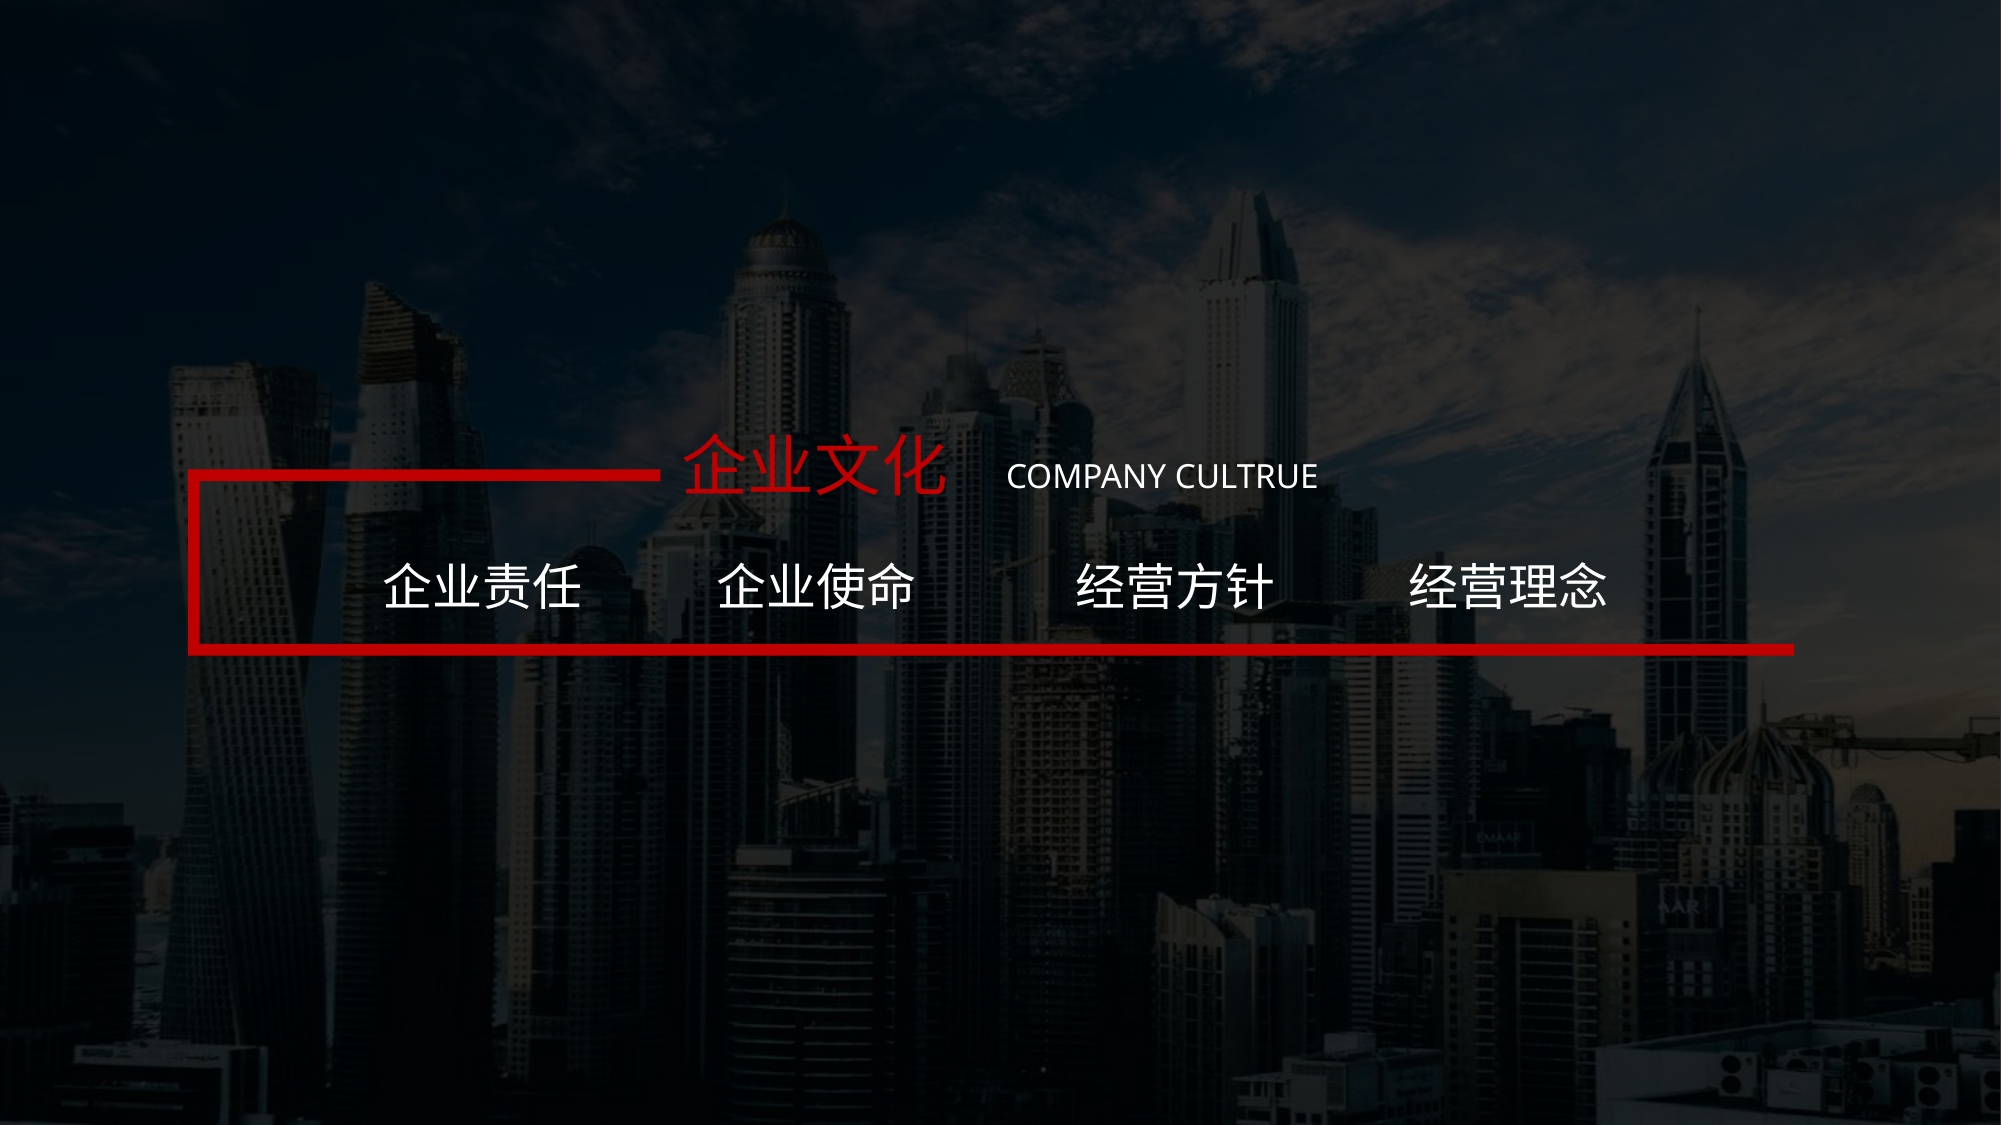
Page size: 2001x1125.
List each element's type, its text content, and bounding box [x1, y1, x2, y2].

list COMPANY CULTRUE [991, 451, 1408, 504]
list 经营方针 [1027, 554, 1323, 624]
picture [0, 0, 2000, 1125]
list 企业责任 [335, 554, 631, 624]
list 经营理念 [1361, 554, 1657, 624]
list 企业使命 [669, 554, 965, 624]
list 企业文化 [666, 425, 1080, 514]
